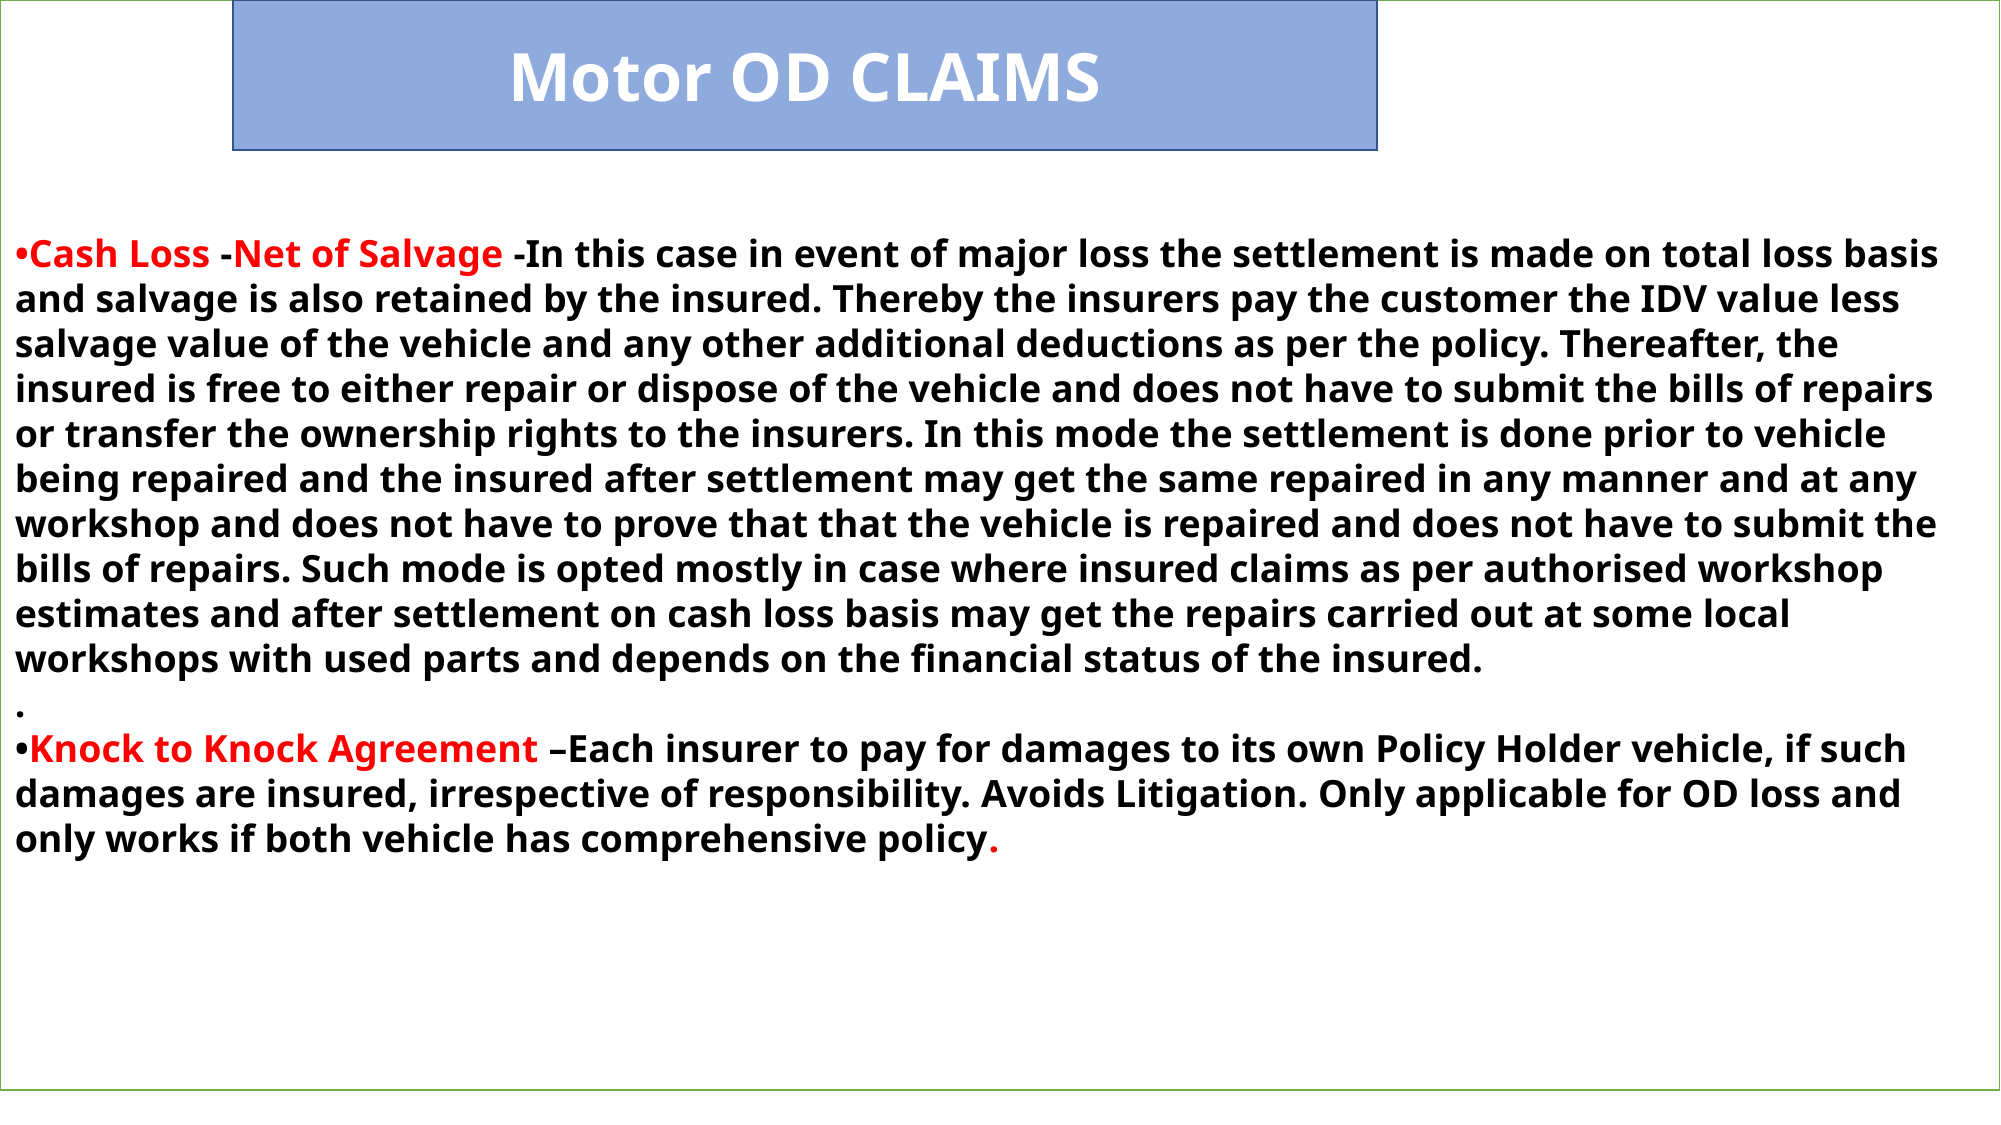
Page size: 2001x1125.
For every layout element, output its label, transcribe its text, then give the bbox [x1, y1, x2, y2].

text_box •Cash Loss -Net of Salvage -In this case in event of major loss the settlement is made on total loss basis and salvage is also retained by the insured. Thereby the insurers pay the customer the IDV value less salvage value of the vehicle and any other additional deductions as per the policy. Thereafter, the insured is free to either repair or dispose of the vehicle and does not have to submit the bills of repairs or transfer the ownership rights to the insurers. In this mode the settlement is done prior to vehicle being repaired and the insured after settlement may get the same repaired in any manner and at any workshop and does not have to prove that that the vehicle is repaired and does not have to submit the bills of repairs. Such mode is opted mostly in case where insured claims as per authorised workshop estimates and after settlement on cash loss basis may get the repairs carried out at some local workshops with used parts and depends on the financial status of the insured. . •Knock to Knock Agreement –Each insurer to pay for damages to its own Policy Holder vehicle, if such damages are insured, irrespective of responsibility. Avoids Litigation. Only applicable for OD loss and only works if both vehicle has comprehensive policy. [0, 0, 2000, 1091]
text_box Motor OD CLAIMS [232, 0, 1378, 151]
